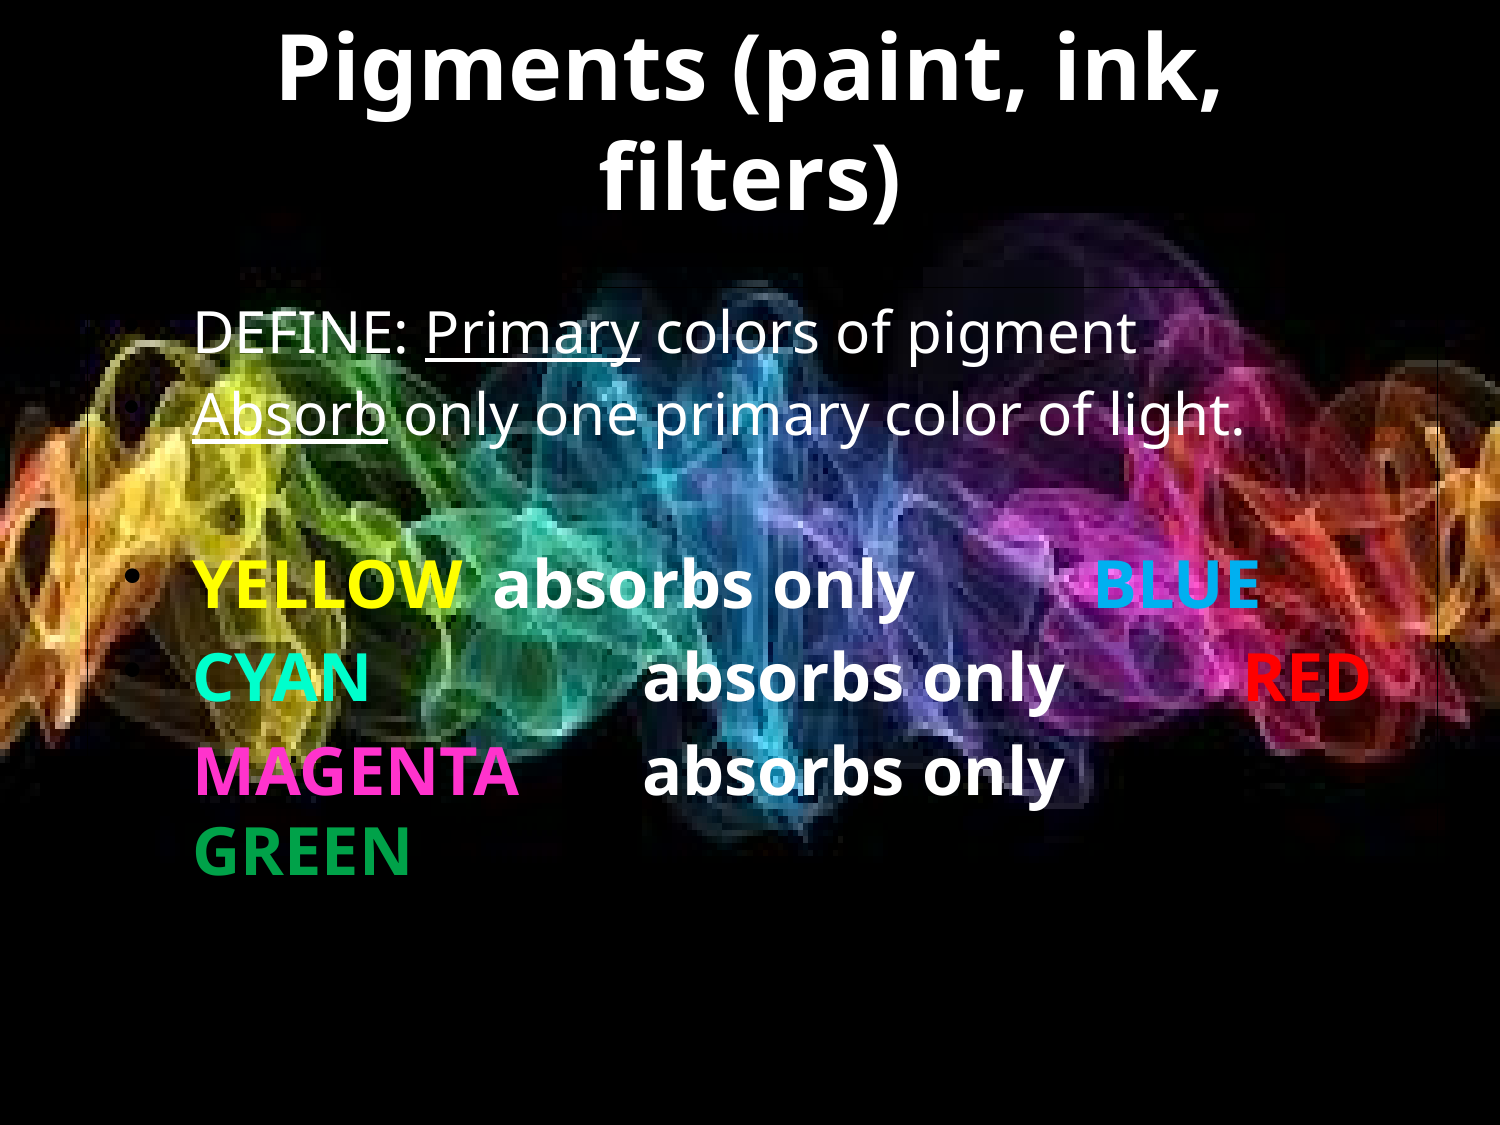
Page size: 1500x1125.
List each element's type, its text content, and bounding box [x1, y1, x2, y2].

title Pigments (paint, ink, filters) [112, 24, 1388, 213]
picture [0, 0, 1500, 1125]
list DEFINE: Primary colors of pigment Absorb only one primary color of light. YELLOW absorbs only BLUE CYAN absorbs only RED MAGENTA absorbs only GREEN [87, 287, 1438, 1088]
